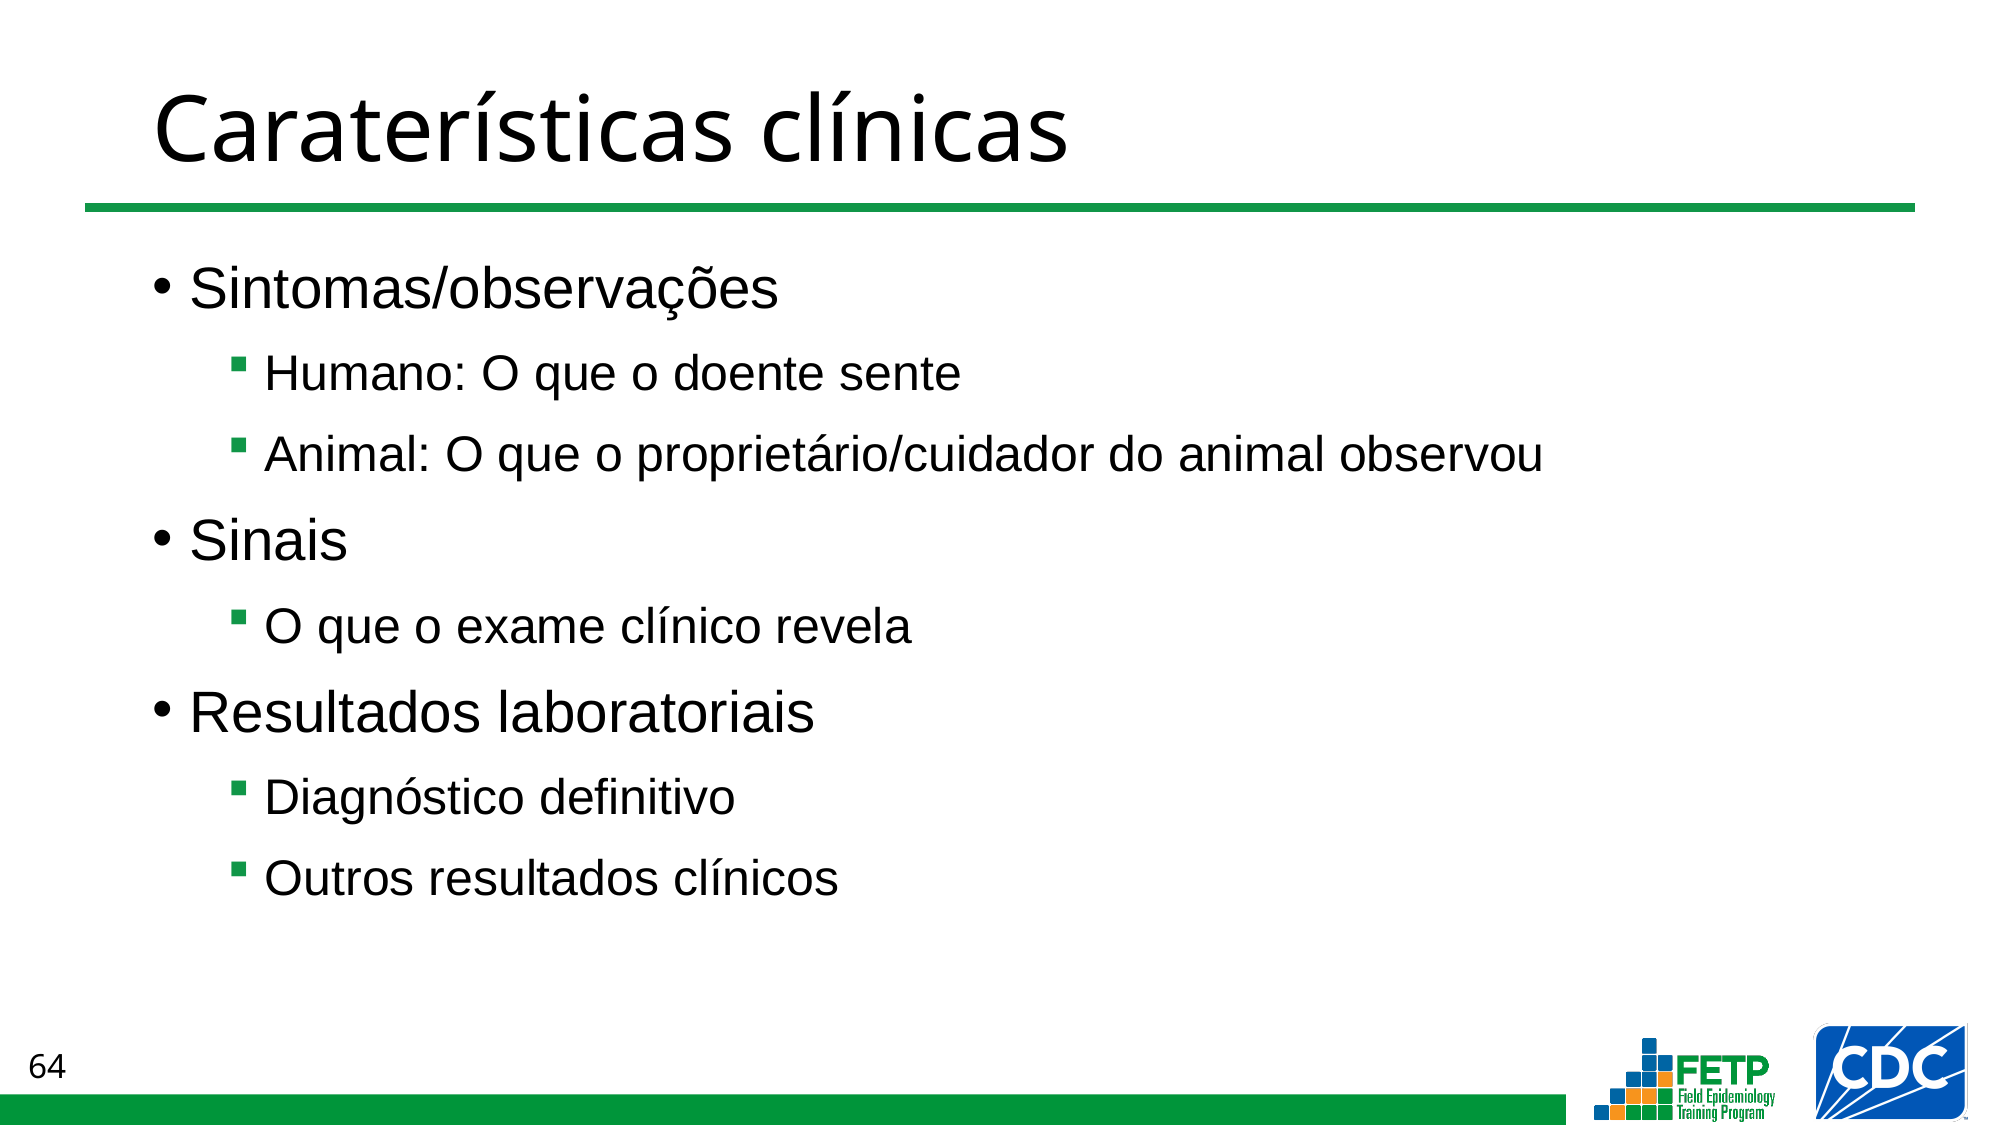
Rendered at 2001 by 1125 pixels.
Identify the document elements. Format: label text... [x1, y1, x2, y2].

title Caraterísticas clínicas [137, 75, 1863, 207]
picture [1594, 1038, 1775, 1122]
list Sintomas/observações Humano: O que o doente sente Animal: O que o proprietário/cuidador do animal observou Sinais O que o exame clínico revela Resultados laboratoriais Diagnóstico definitivo Outros resultados clínicos [137, 242, 1863, 1004]
picture [1813, 1023, 1968, 1122]
